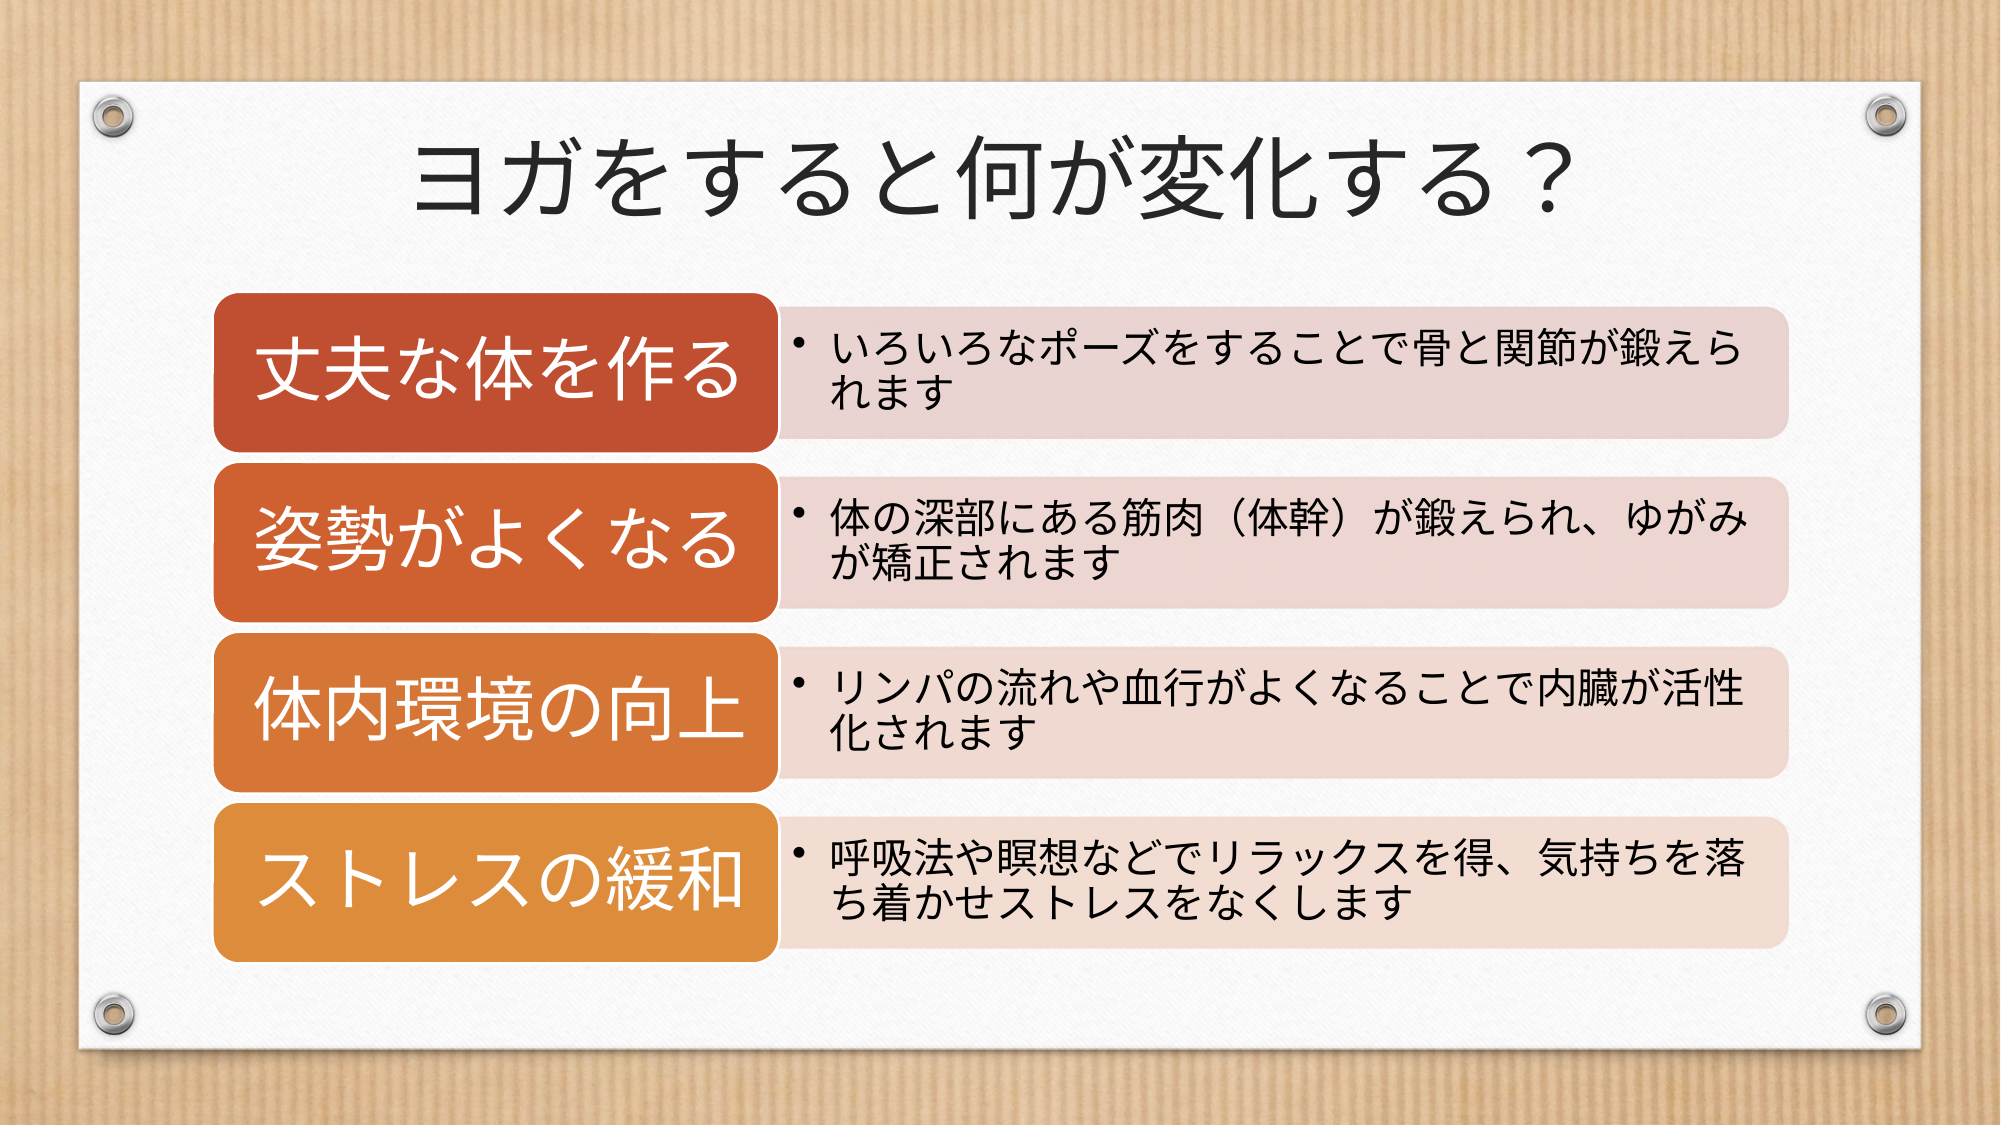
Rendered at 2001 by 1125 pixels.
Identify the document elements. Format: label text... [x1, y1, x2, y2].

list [212, 291, 1788, 965]
picture [0, 0, 2001, 1125]
title ヨガをすると何が変化する？ [212, 90, 1788, 262]
